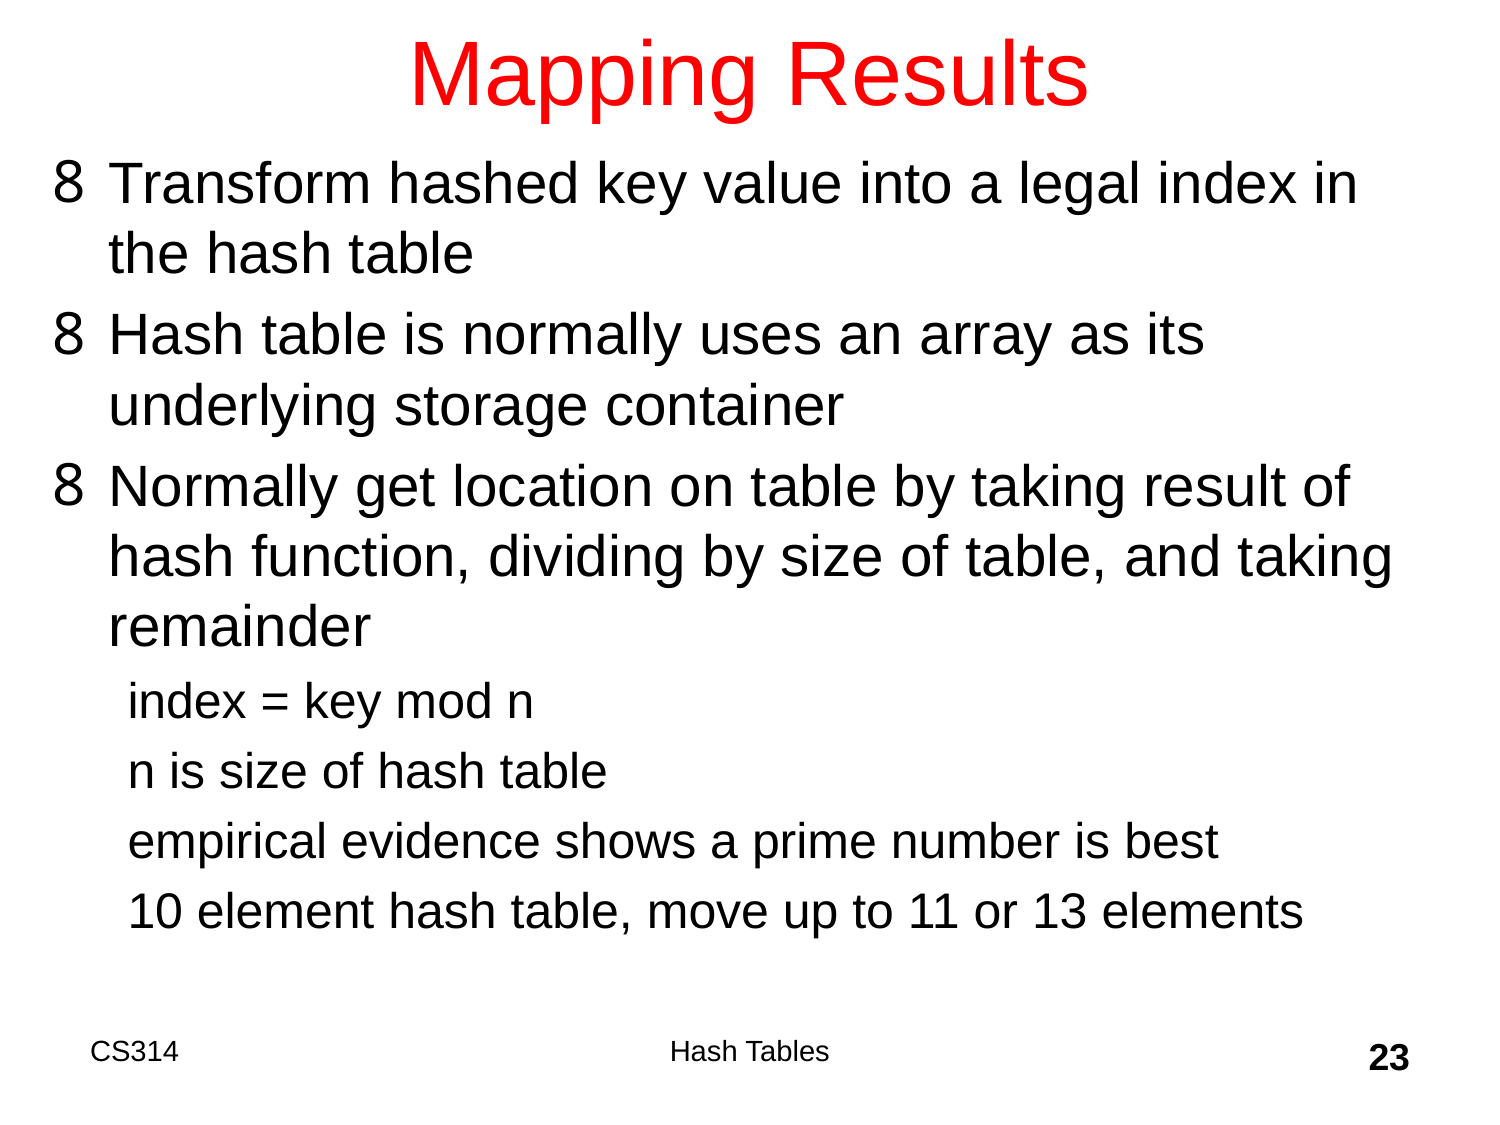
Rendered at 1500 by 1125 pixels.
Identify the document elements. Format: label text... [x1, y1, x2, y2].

title Mapping Results [112, 0, 1388, 137]
list Transform hashed key value into a legal index in the hash table Hash table is normally uses an array as its underlying storage container Normally get location on table by taking result of hash function, dividing by size of table, and taking remainder index = key mod n n is size of hash table empirical evidence shows a prime number is best 10 element hash table, move up to 11 or 13 elements [37, 137, 1463, 1038]
slide_number 23 [1112, 1038, 1426, 1101]
slide_number CS314 [74, 1038, 451, 1101]
footer Hash Tables [462, 1038, 1038, 1101]
